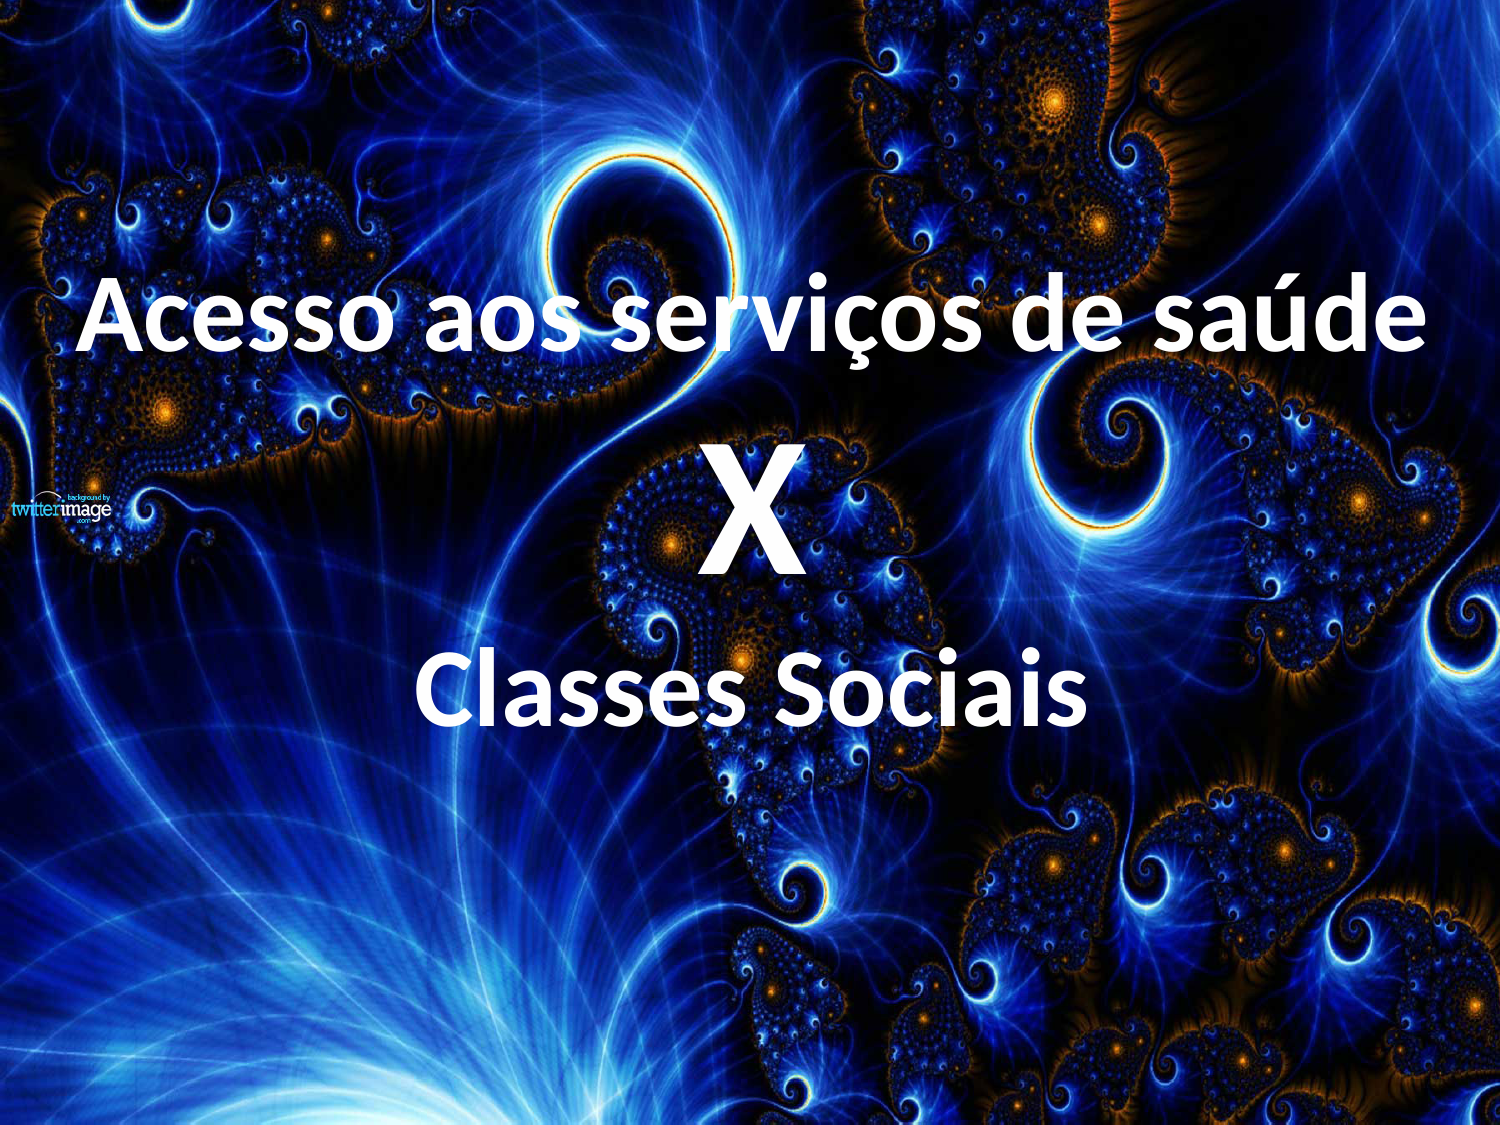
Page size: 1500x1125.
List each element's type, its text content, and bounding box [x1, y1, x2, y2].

text_box Acesso aos serviços de saúde X Classes Sociais [59, 231, 1447, 757]
picture [0, 0, 1500, 1125]
